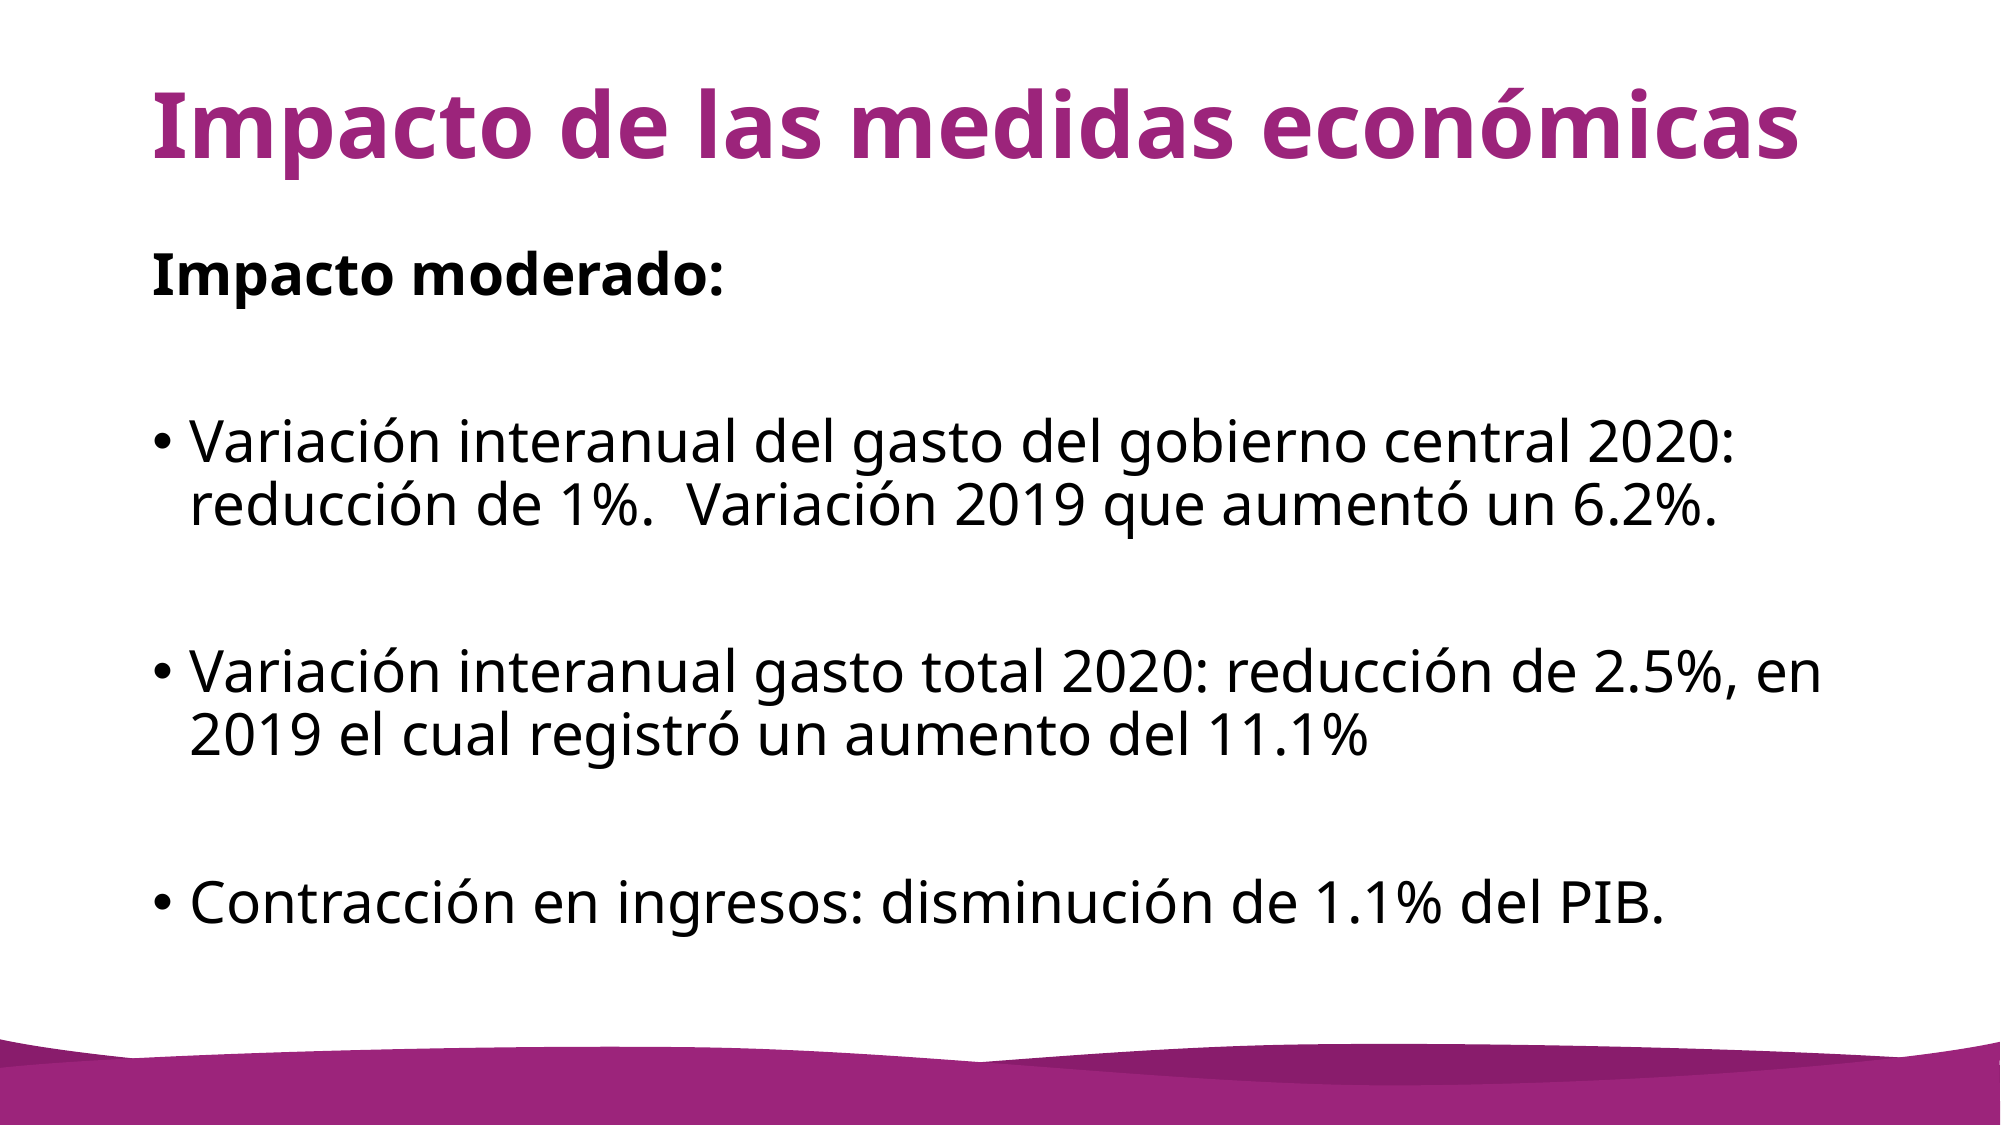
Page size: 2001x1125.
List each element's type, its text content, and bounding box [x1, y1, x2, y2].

list Impacto moderado: Variación interanual del gasto del gobierno central 2020: reducción de 1%. Variación 2019 que aumentó un 6.2%. Variación interanual gasto total 2020: reducción de 2.5%, en 2019 el cual registró un aumento del 11.1% Contracción en ingresos: disminución de 1.1% del PIB. [137, 237, 1897, 1014]
title Impacto de las medidas económicas [137, 20, 1863, 237]
